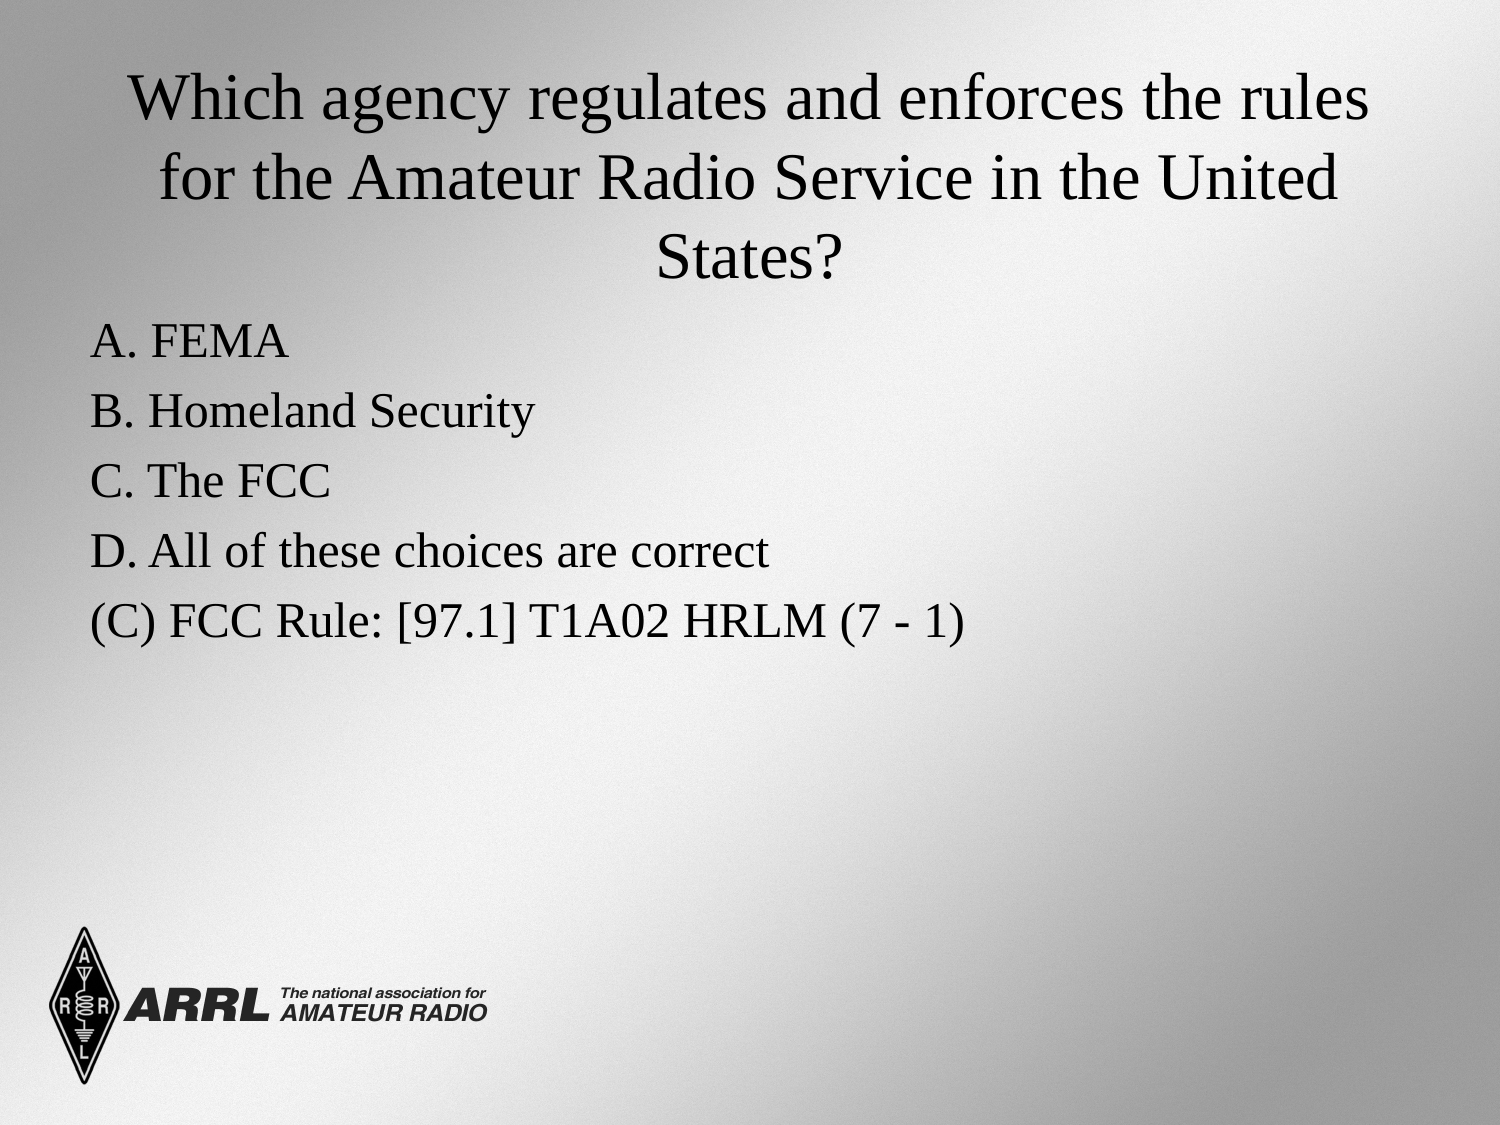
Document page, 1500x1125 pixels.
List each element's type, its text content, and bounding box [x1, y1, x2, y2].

title Which agency regulates and enforces the rules for the Amateur Radio Service in the United States? [75, 45, 1425, 233]
picture [0, 0, 1500, 1125]
list A. FEMA B. Homeland Security C. The FCC D. All of these choices are correct (C) FCC Rule: [97.1] T1A02 HRLM (7 - 1) [75, 299, 1425, 1005]
